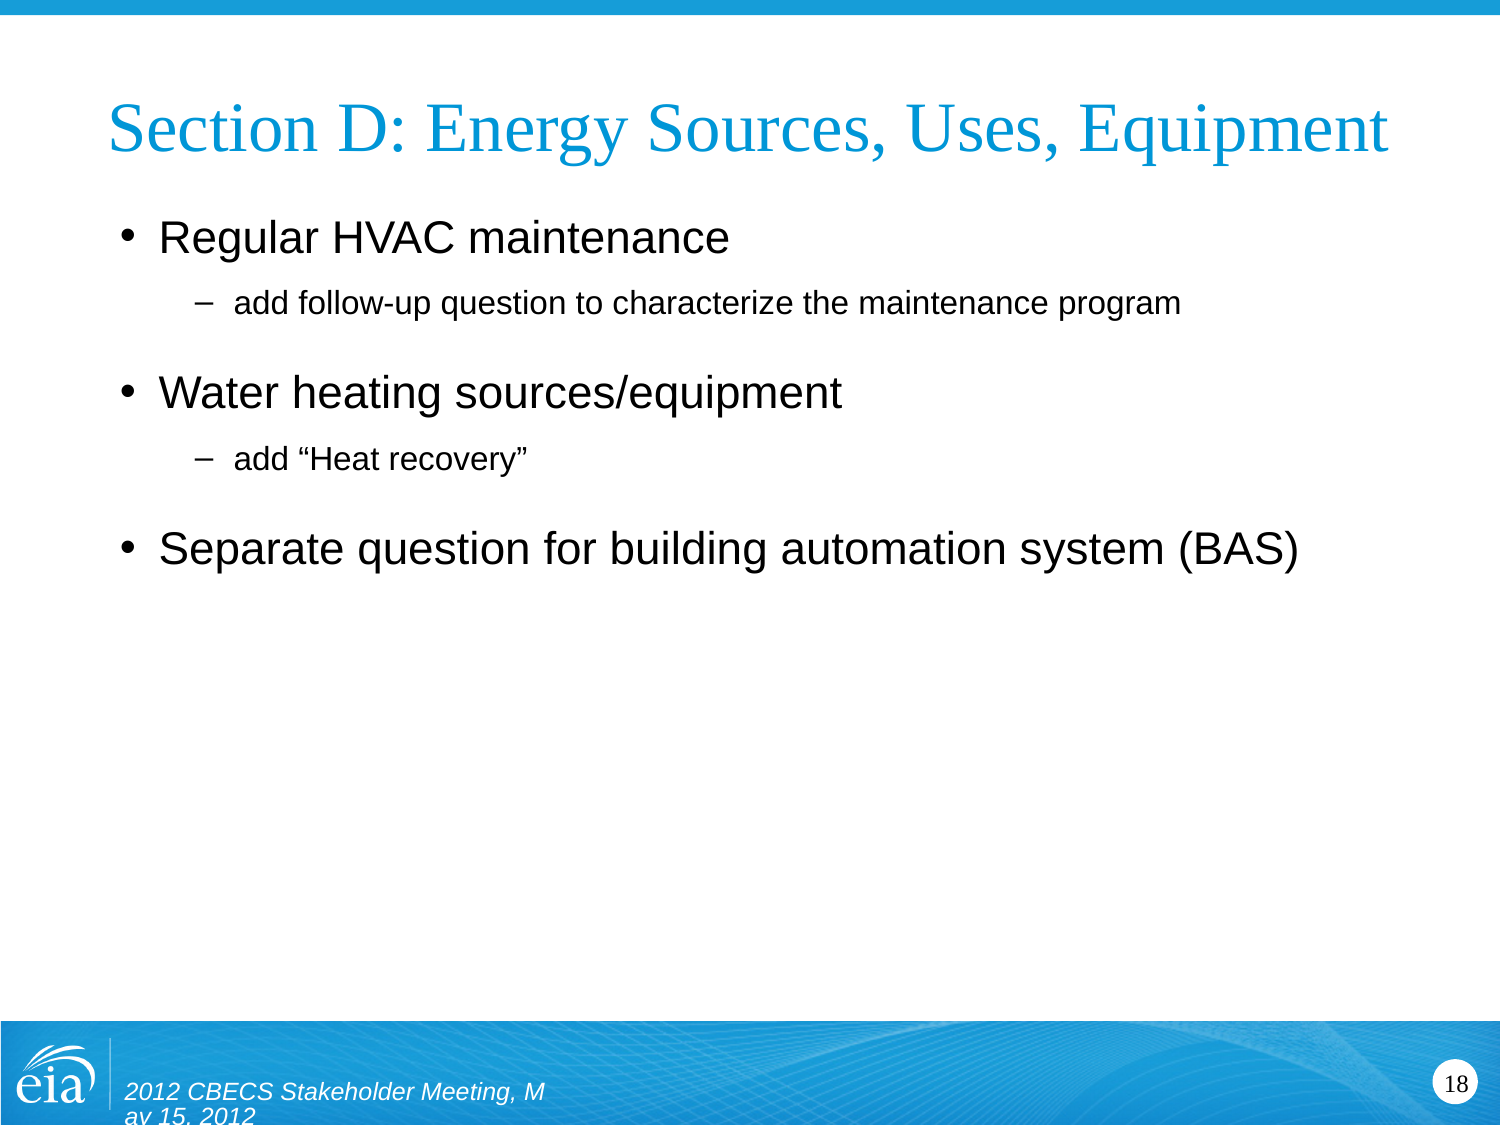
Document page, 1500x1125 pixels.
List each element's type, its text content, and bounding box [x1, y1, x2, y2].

list Regular HVAC maintenance add follow-up question to characterize the maintenance program Water heating sources/equipment add “Heat recovery” Separate question for building automation system (BAS) [105, 199, 1425, 953]
footer 2012 CBECS Stakeholder Meeting, May 15, 2012 [109, 1048, 570, 1113]
title Section D: Energy Sources, Uses, Equipment [92, 0, 1413, 173]
slide_number 18 [1425, 1053, 1488, 1113]
picture [2, 1021, 1500, 1125]
